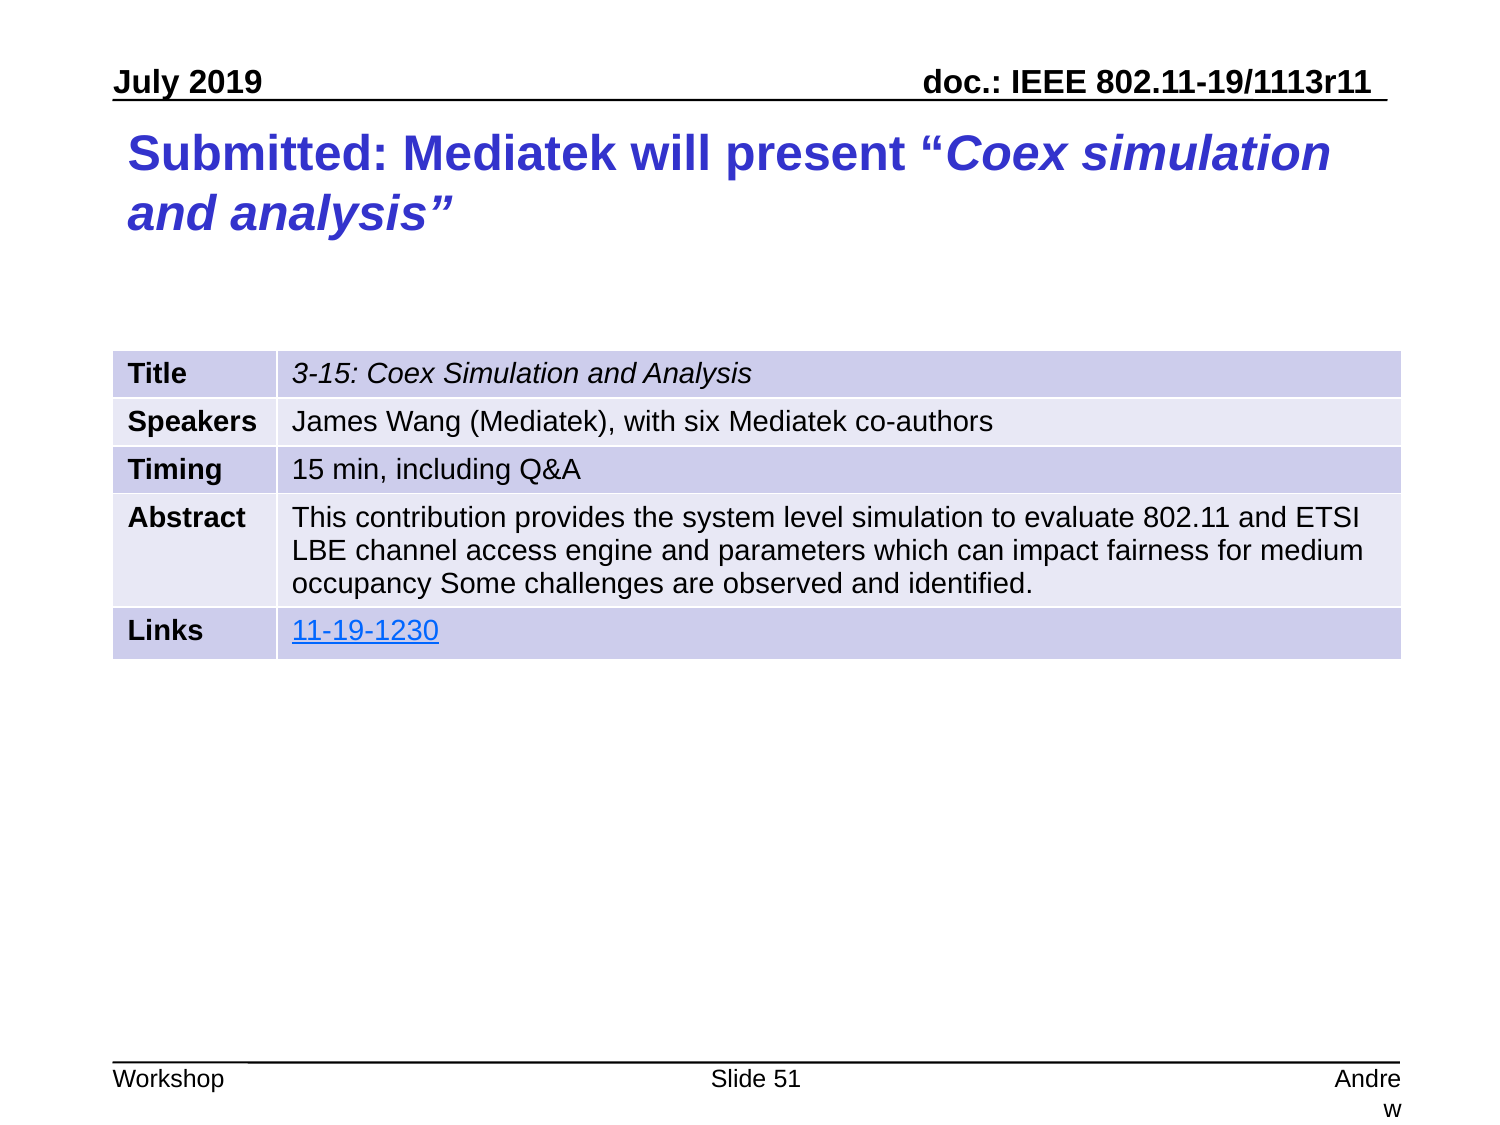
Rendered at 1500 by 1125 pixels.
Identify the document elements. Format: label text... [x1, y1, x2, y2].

slide_number Slide 51 [709, 1061, 803, 1093]
footer Andrew Myles, Cisco [1320, 1061, 1402, 1093]
table_cell Timing [113, 447, 276, 493]
title Submitted: Mediatek will present “Coex simulation and analysis” [112, 112, 1388, 288]
table_cell 11-19-1230 [278, 608, 1401, 659]
table_cell 15 min, including Q&A [278, 447, 1401, 493]
table_header Title [113, 351, 276, 397]
table_cell Abstract [113, 494, 276, 606]
table_header 3-15: Coex Simulation and Analysis [278, 351, 1401, 397]
table_cell Speakers [113, 399, 276, 445]
table_cell Links [113, 608, 276, 659]
table_cell James Wang (Mediatek), with six Mediatek co-authors [278, 399, 1401, 445]
table_cell This contribution provides the system level simulation to evaluate 802.11 and ETSI LBE channel access engine and parameters which can impact fairness for medium occupancy Some challenges are observed and identified. [278, 494, 1401, 606]
